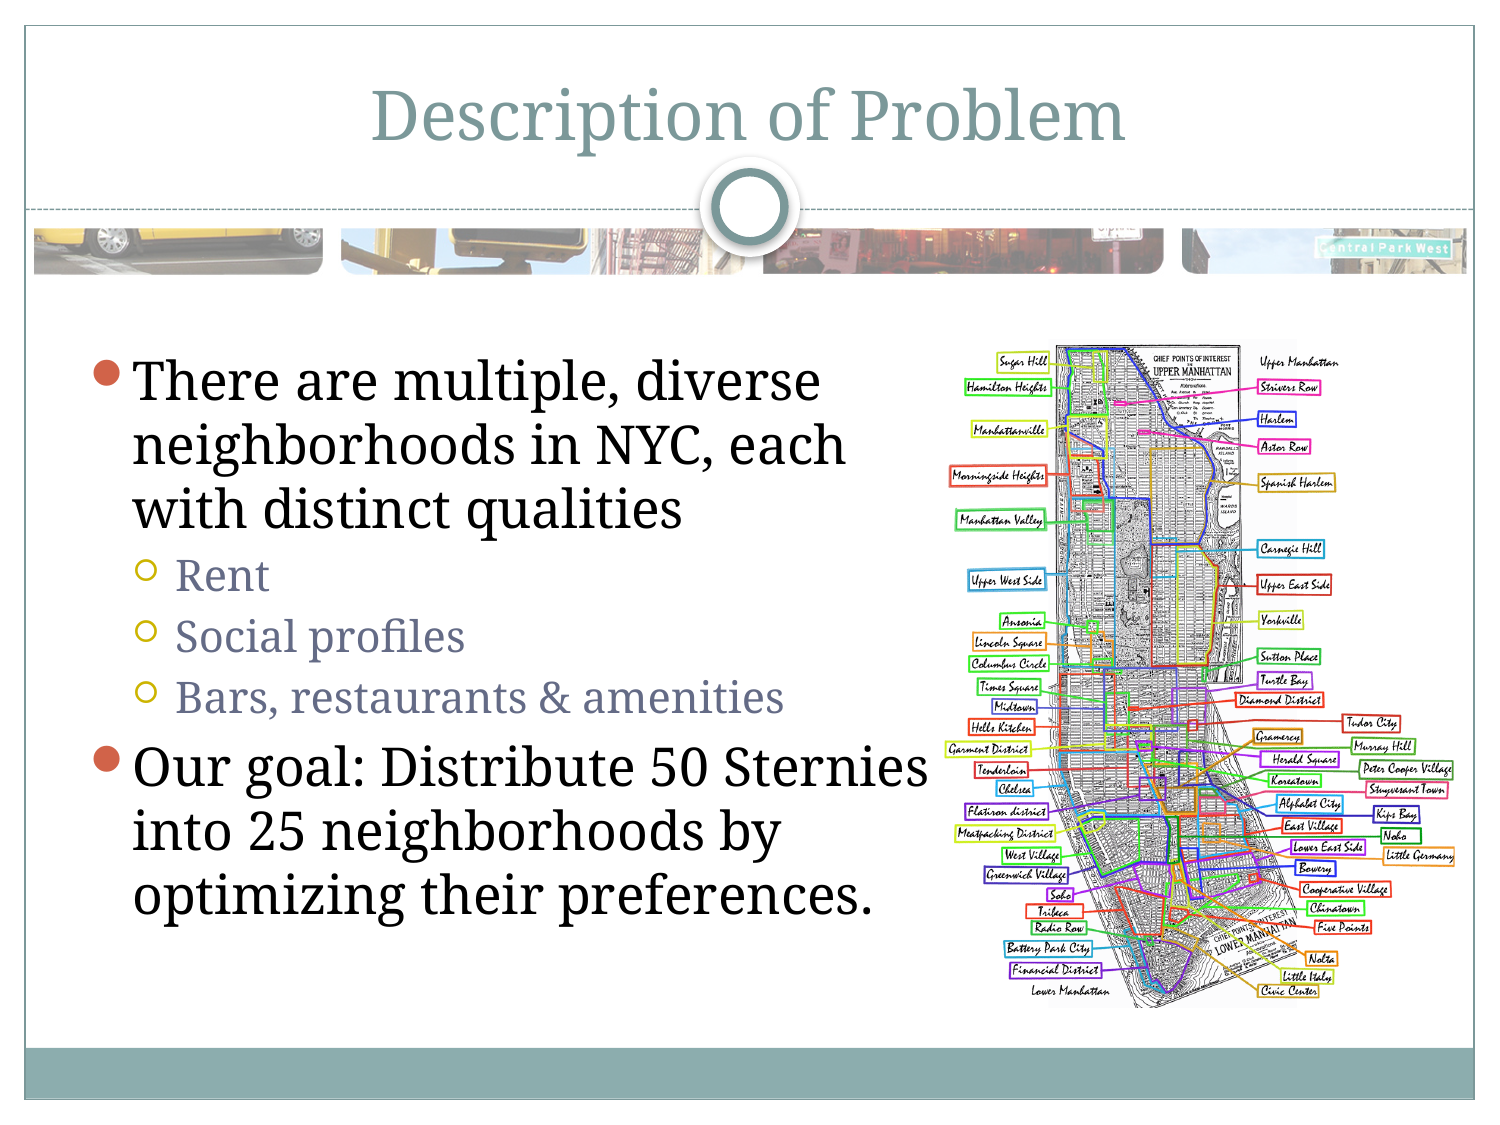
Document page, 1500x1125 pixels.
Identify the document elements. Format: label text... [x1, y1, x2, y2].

list There are multiple, diverse neighborhoods in NYC, each with distinct qualities Rent Social profiles Bars, restaurants & amenities Our goal: Distribute 50 Sternies into 25 neighborhoods by optimizing their preferences. [75, 339, 934, 997]
title Description of Problem [49, 37, 1450, 162]
picture [937, 339, 1455, 1009]
